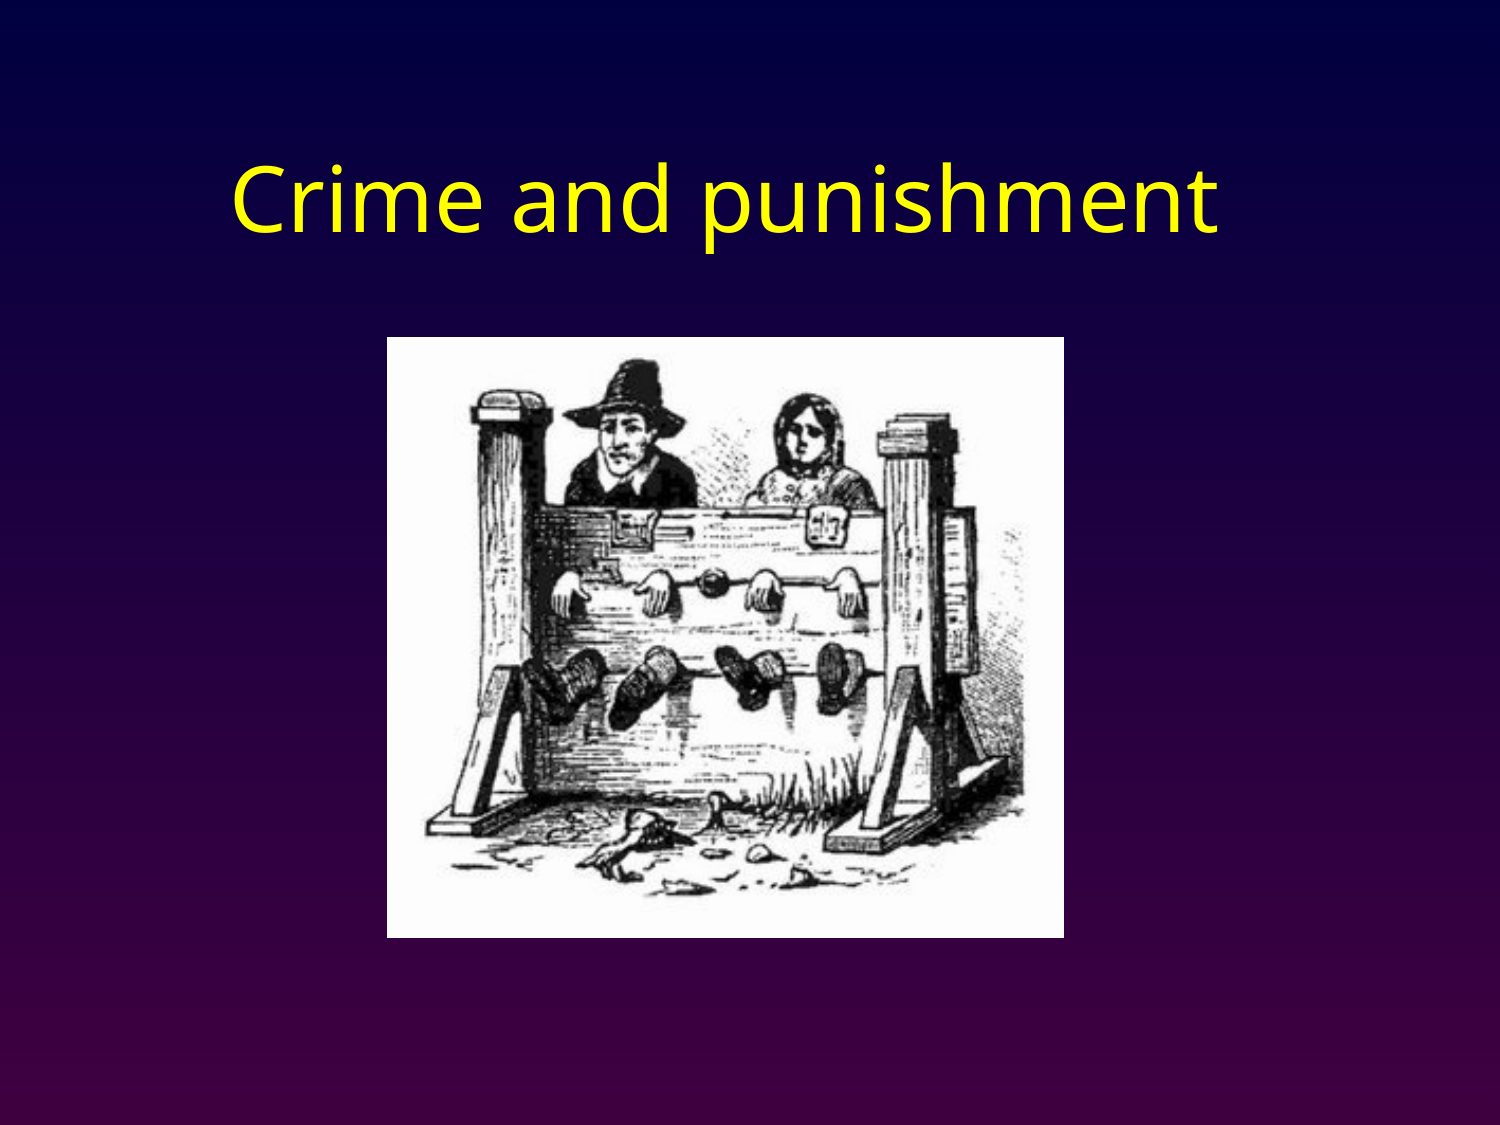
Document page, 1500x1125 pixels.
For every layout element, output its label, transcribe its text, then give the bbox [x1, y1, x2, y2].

picture [387, 337, 1064, 938]
title Crime and punishment [87, 75, 1363, 317]
